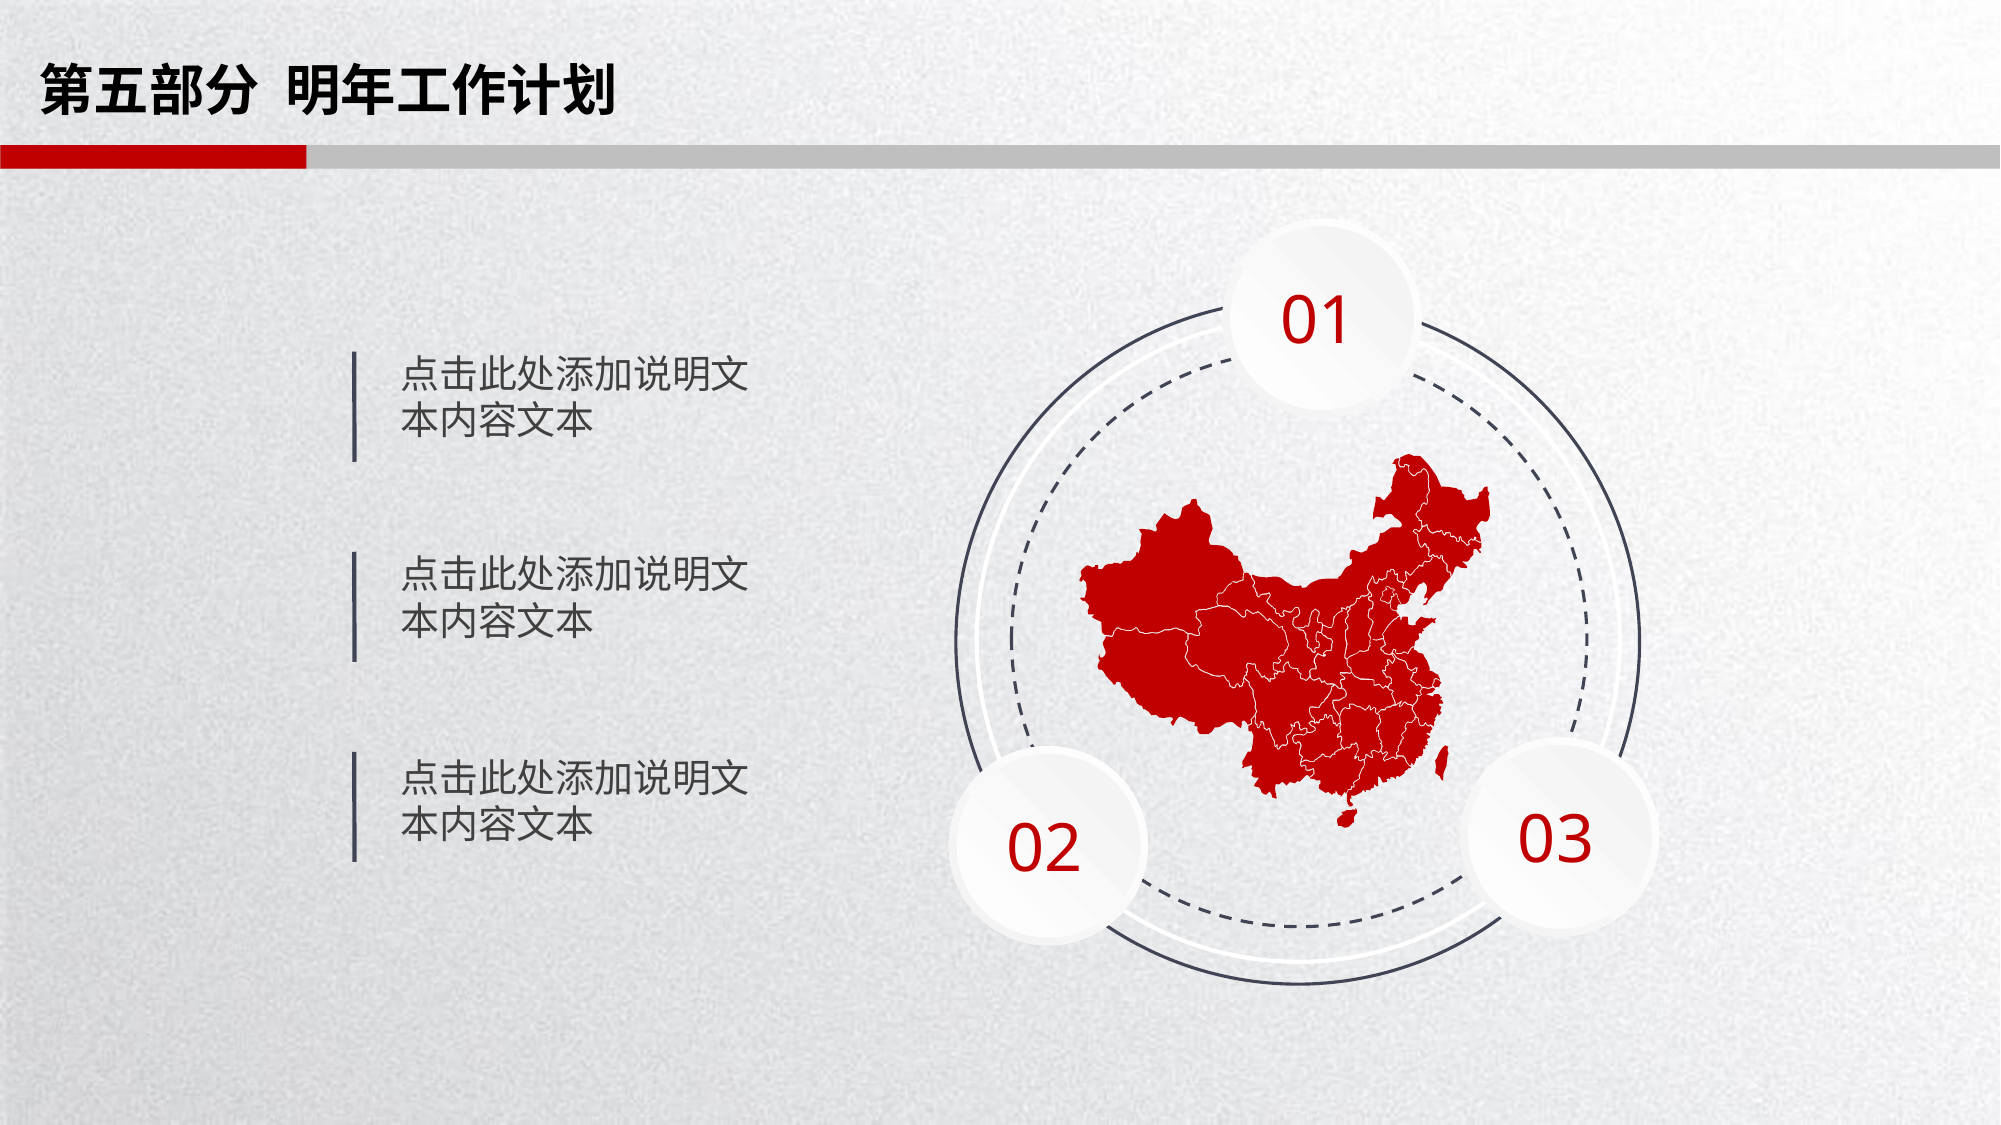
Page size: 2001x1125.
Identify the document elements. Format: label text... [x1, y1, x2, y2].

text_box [1460, 736, 1660, 937]
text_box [354, 341, 780, 462]
text_box [1079, 363, 1587, 735]
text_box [354, 745, 780, 863]
text_box [1427, 325, 1640, 735]
text_box [1154, 835, 1454, 927]
text_box [1011, 459, 1074, 744]
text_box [1222, 218, 1422, 418]
picture [0, 0, 2001, 1125]
title 第五部分 明年工作计划 [23, 47, 1824, 124]
text_box [1151, 883, 1458, 985]
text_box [1079, 453, 1491, 828]
text_box [955, 309, 1217, 744]
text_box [948, 745, 1149, 946]
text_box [354, 542, 780, 663]
